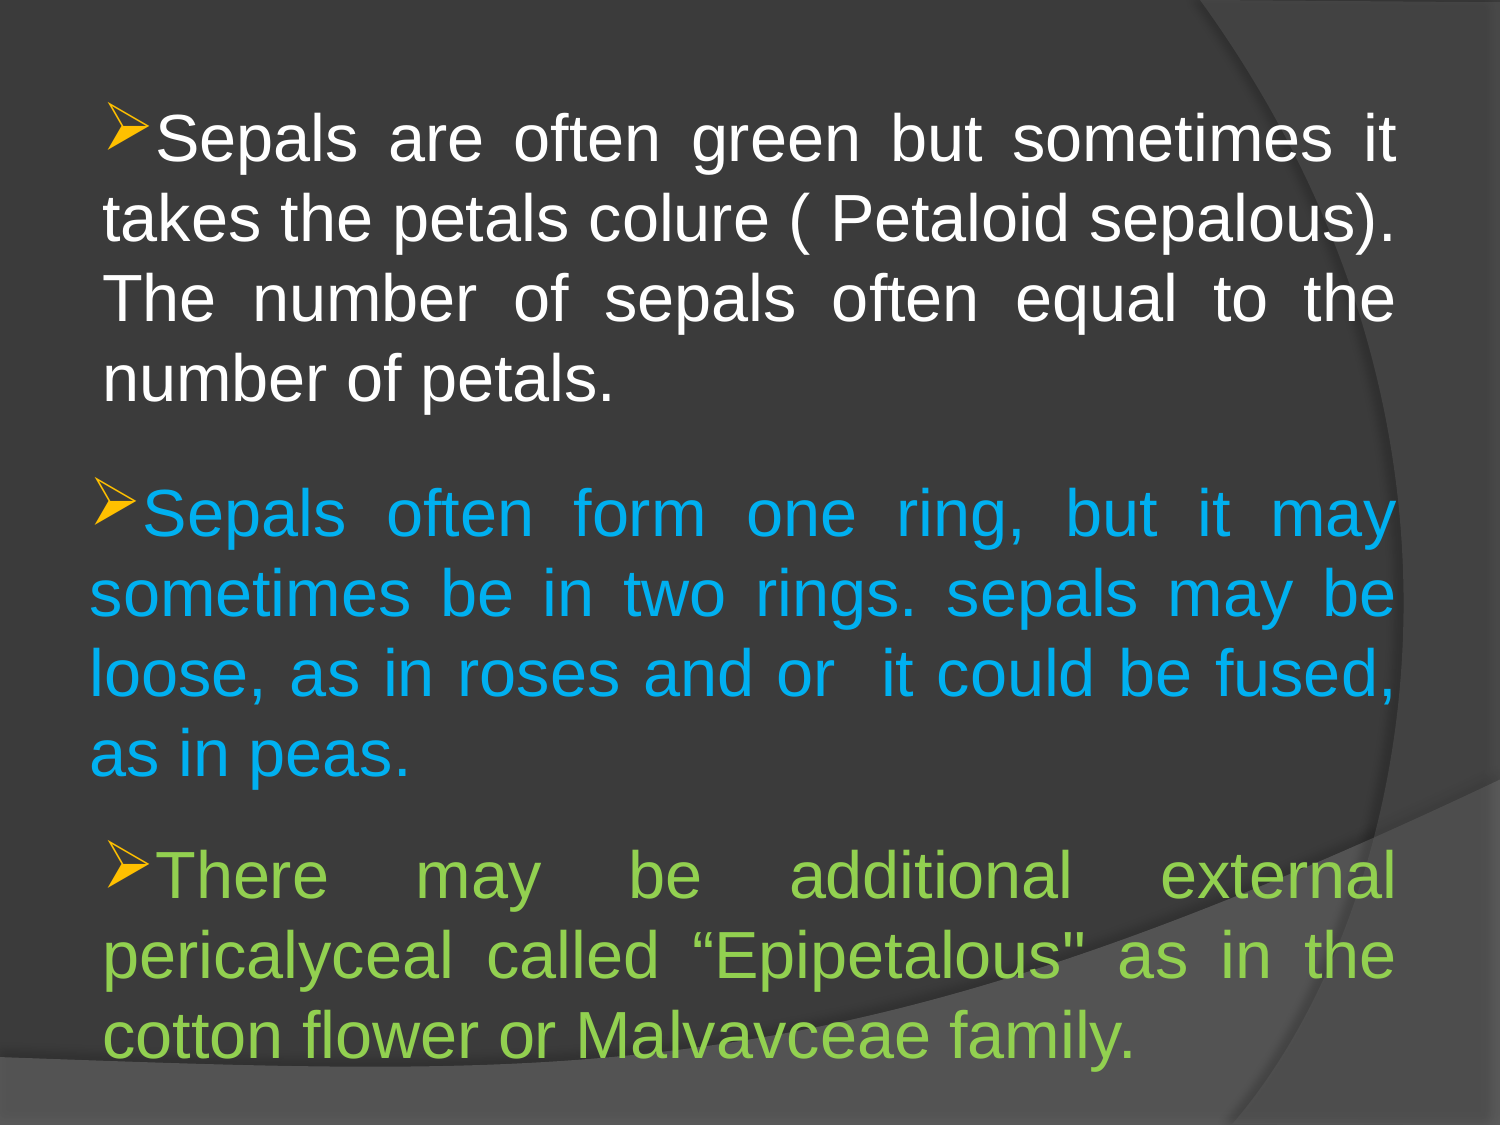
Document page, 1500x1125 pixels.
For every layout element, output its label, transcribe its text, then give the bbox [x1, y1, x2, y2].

text_box There may be additional external pericalyceal called “Epipetalous" as in the cotton flower or Malvavceae family. [87, 824, 1413, 1080]
text_box Sepals are often green but sometimes it takes the petals colure ( Petaloid sepalous). The number of sepals often equal to the number of petals. [87, 87, 1413, 423]
text_box Sepals often form one ring, but it may sometimes be in two rings. sepals may be loose, as in roses and or it could be fused, as in peas. [74, 462, 1413, 798]
